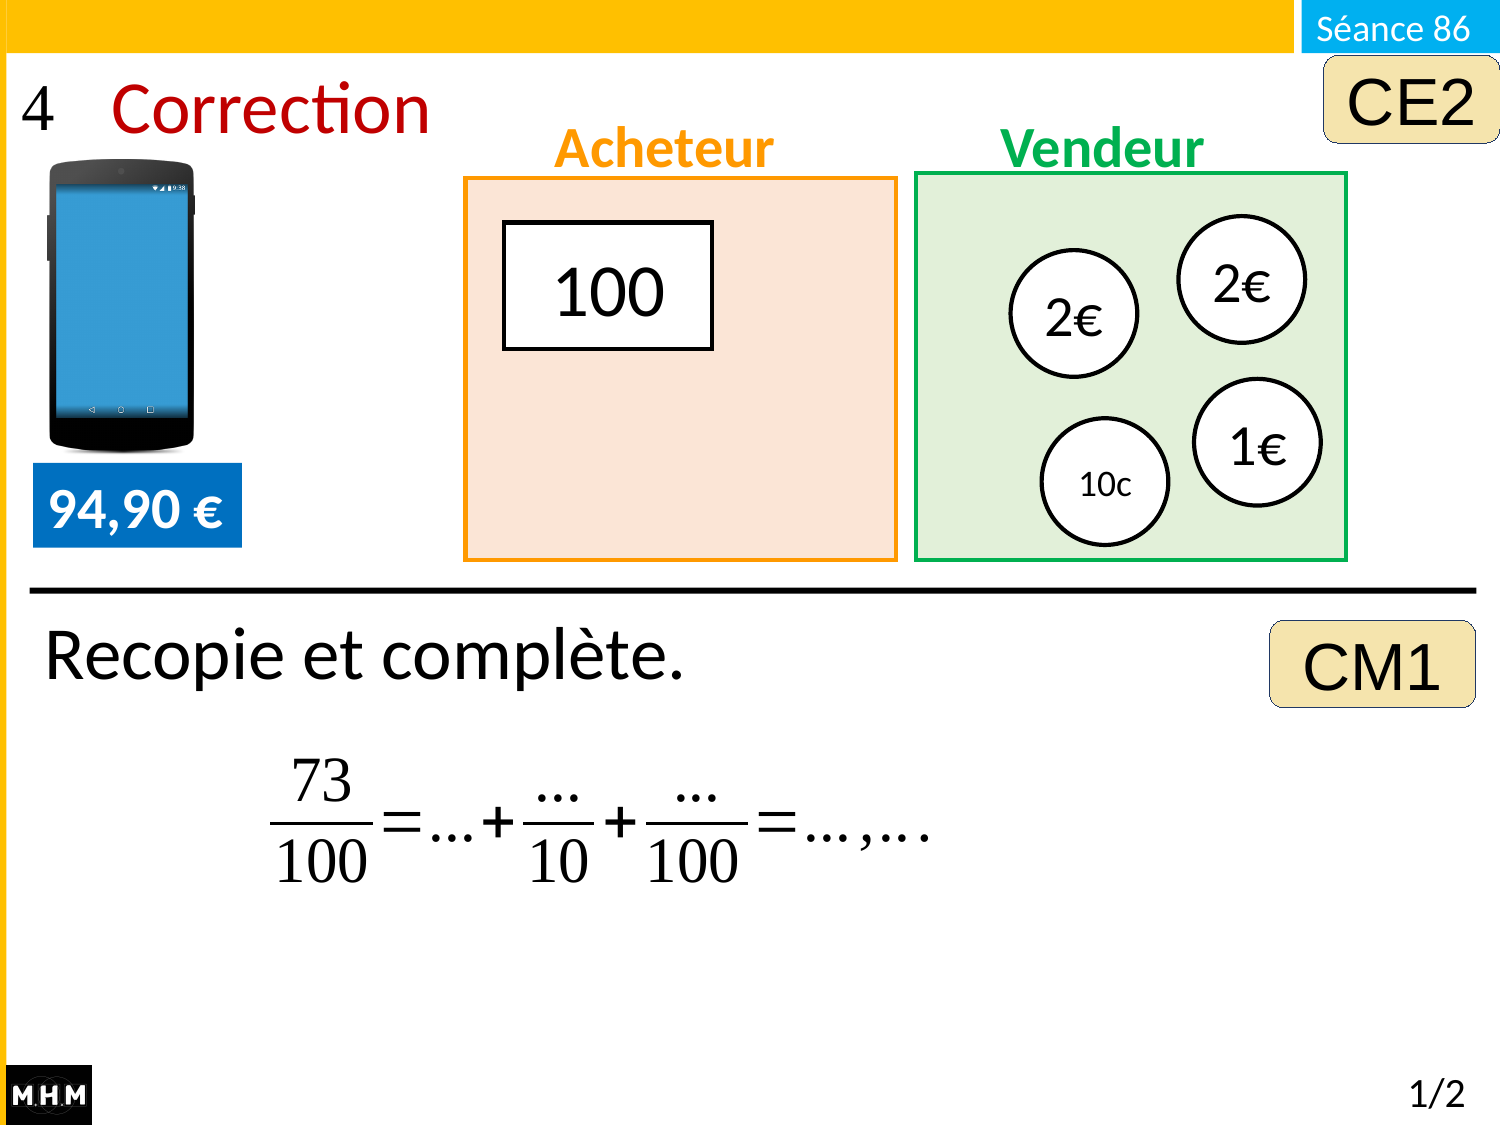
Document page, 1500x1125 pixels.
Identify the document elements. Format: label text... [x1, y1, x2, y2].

text_box [463, 176, 898, 562]
text_box 2€ [1176, 213, 1308, 345]
text_box 94,90 € [33, 462, 242, 548]
picture [6, 1065, 92, 1125]
text_box CE2 [1323, 55, 1500, 144]
list 1/2 [1373, 1064, 1500, 1125]
text_box Acheteur [540, 87, 985, 187]
text_box 2€ [1008, 248, 1140, 379]
text_box CM1 [1269, 620, 1476, 708]
text_box Recopie et complète. [30, 605, 736, 705]
text_box 1€ [1191, 376, 1323, 508]
title Correction [96, 60, 474, 160]
text_box Vendeur [985, 87, 1457, 187]
text_box 100 [502, 220, 714, 351]
text_box 10c [1039, 416, 1171, 548]
picture [46, 159, 195, 455]
text_box [914, 187, 1348, 562]
